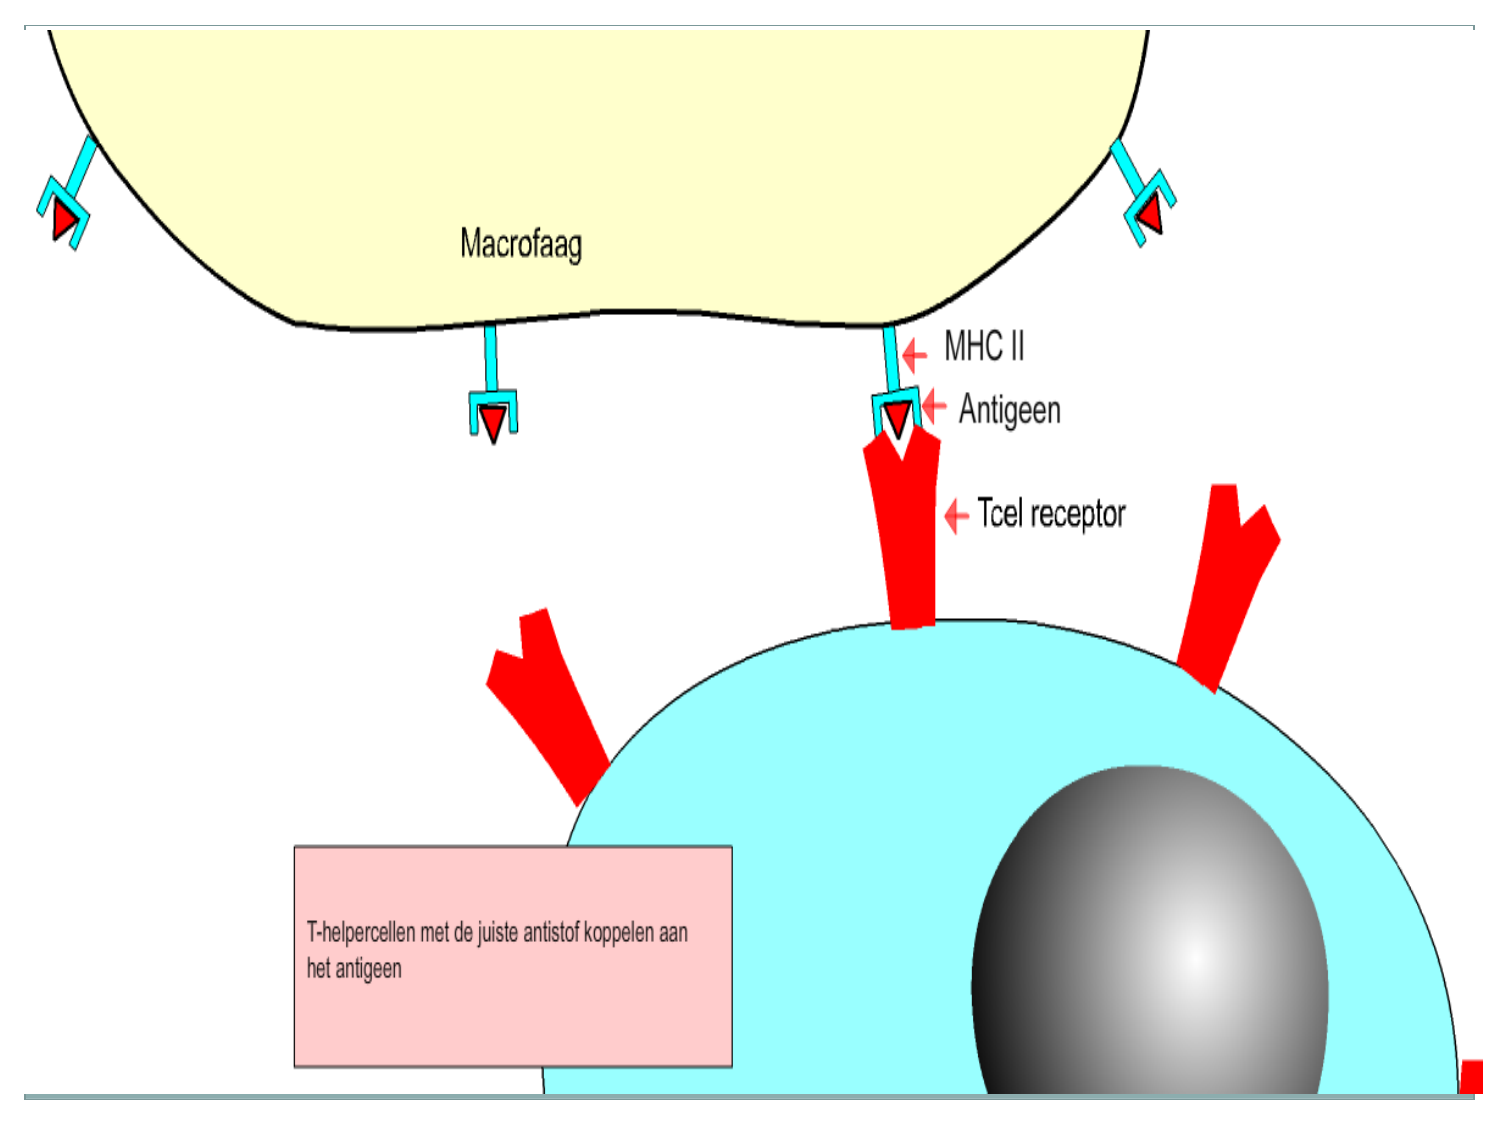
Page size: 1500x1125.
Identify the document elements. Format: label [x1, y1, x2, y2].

list [17, 30, 1483, 1095]
